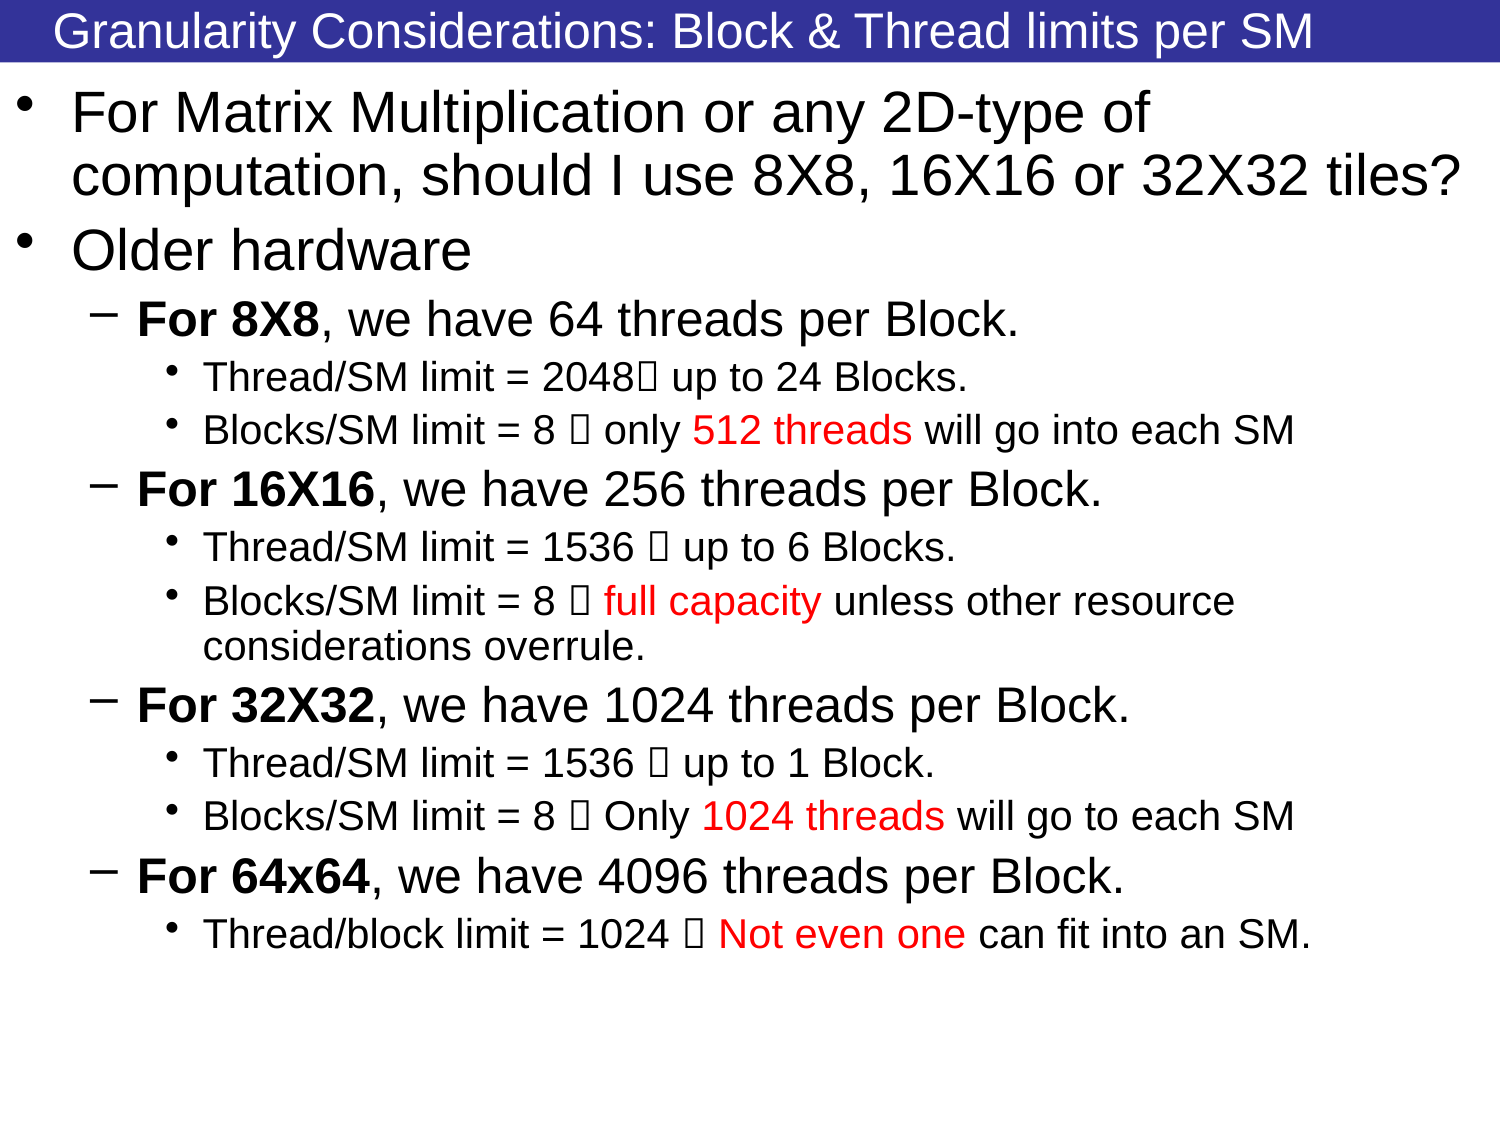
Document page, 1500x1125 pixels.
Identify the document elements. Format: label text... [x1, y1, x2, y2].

title Granularity Considerations: Block & Thread limits per SM [37, 7, 1426, 51]
list For Matrix Multiplication or any 2D-type of computation, should I use 8X8, 16X16 or 32X32 tiles? Older hardware For 8X8, we have 64 threads per Block. Thread/SM limit = 2048 up to 24 Blocks. Blocks/SM limit = 8  only 512 threads will go into each SM For 16X16, we have 256 threads per Block. Thread/SM limit = 1536  up to 6 Blocks. Blocks/SM limit = 8  full capacity unless other resource considerations overrule. For 32X32, we have 1024 threads per Block. Thread/SM limit = 1536  up to 1 Block. Blocks/SM limit = 8  Only 1024 threads will go to each SM For 64x64, we have 4096 threads per Block. Thread/block limit = 1024  Not even one can fit into an SM. [0, 74, 1500, 1013]
